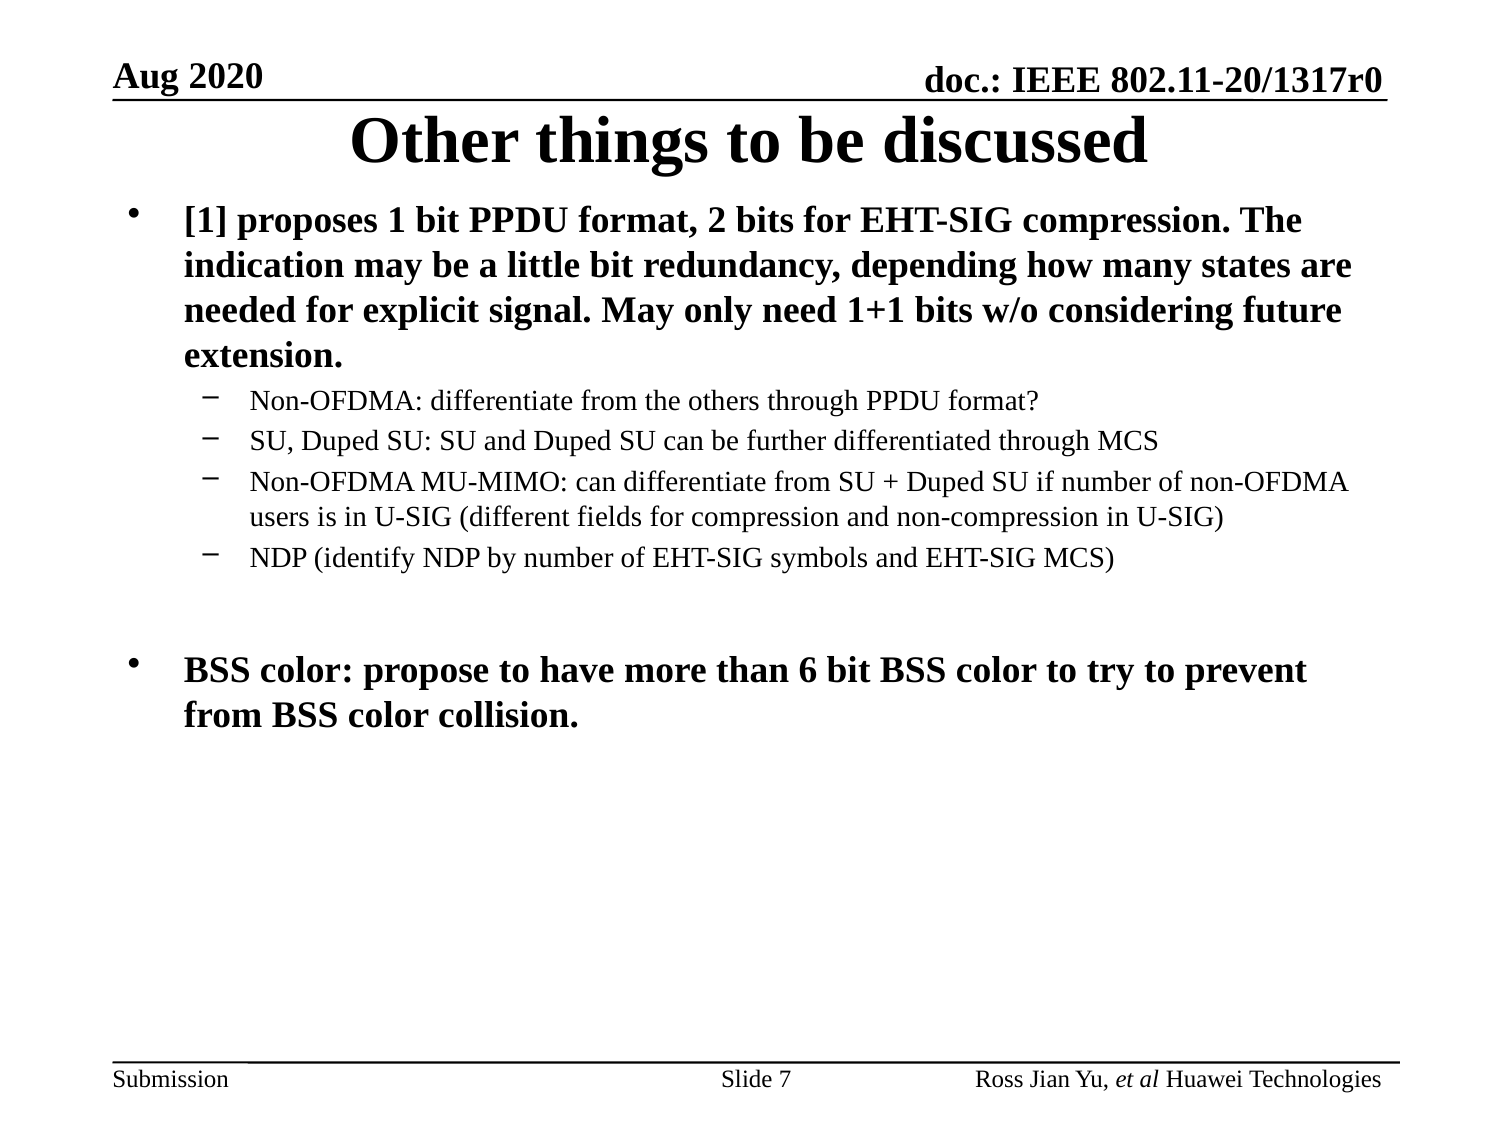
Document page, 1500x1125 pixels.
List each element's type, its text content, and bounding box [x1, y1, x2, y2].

slide_number Slide 7 [712, 1061, 800, 1093]
title Other things to be discussed [112, 48, 1388, 224]
list [1] proposes 1 bit PPDU format, 2 bits for EHT-SIG compression. The indication may be a little bit redundancy, depending how many states are needed for explicit signal. May only need 1+1 bits w/o considering future extension. Non-OFDMA: differentiate from the others through PPDU format? SU, Duped SU: SU and Duped SU can be further differentiated through MCS Non-OFDMA MU-MIMO: can differentiate from SU + Duped SU if number of non-OFDMA users is in U-SIG (different fields for compression and non-compression in U-SIG) NDP (identify NDP by number of EHT-SIG symbols and EHT-SIG MCS) BSS color: propose to have more than 6 bit BSS color to try to prevent from BSS color collision. [112, 224, 1388, 1013]
